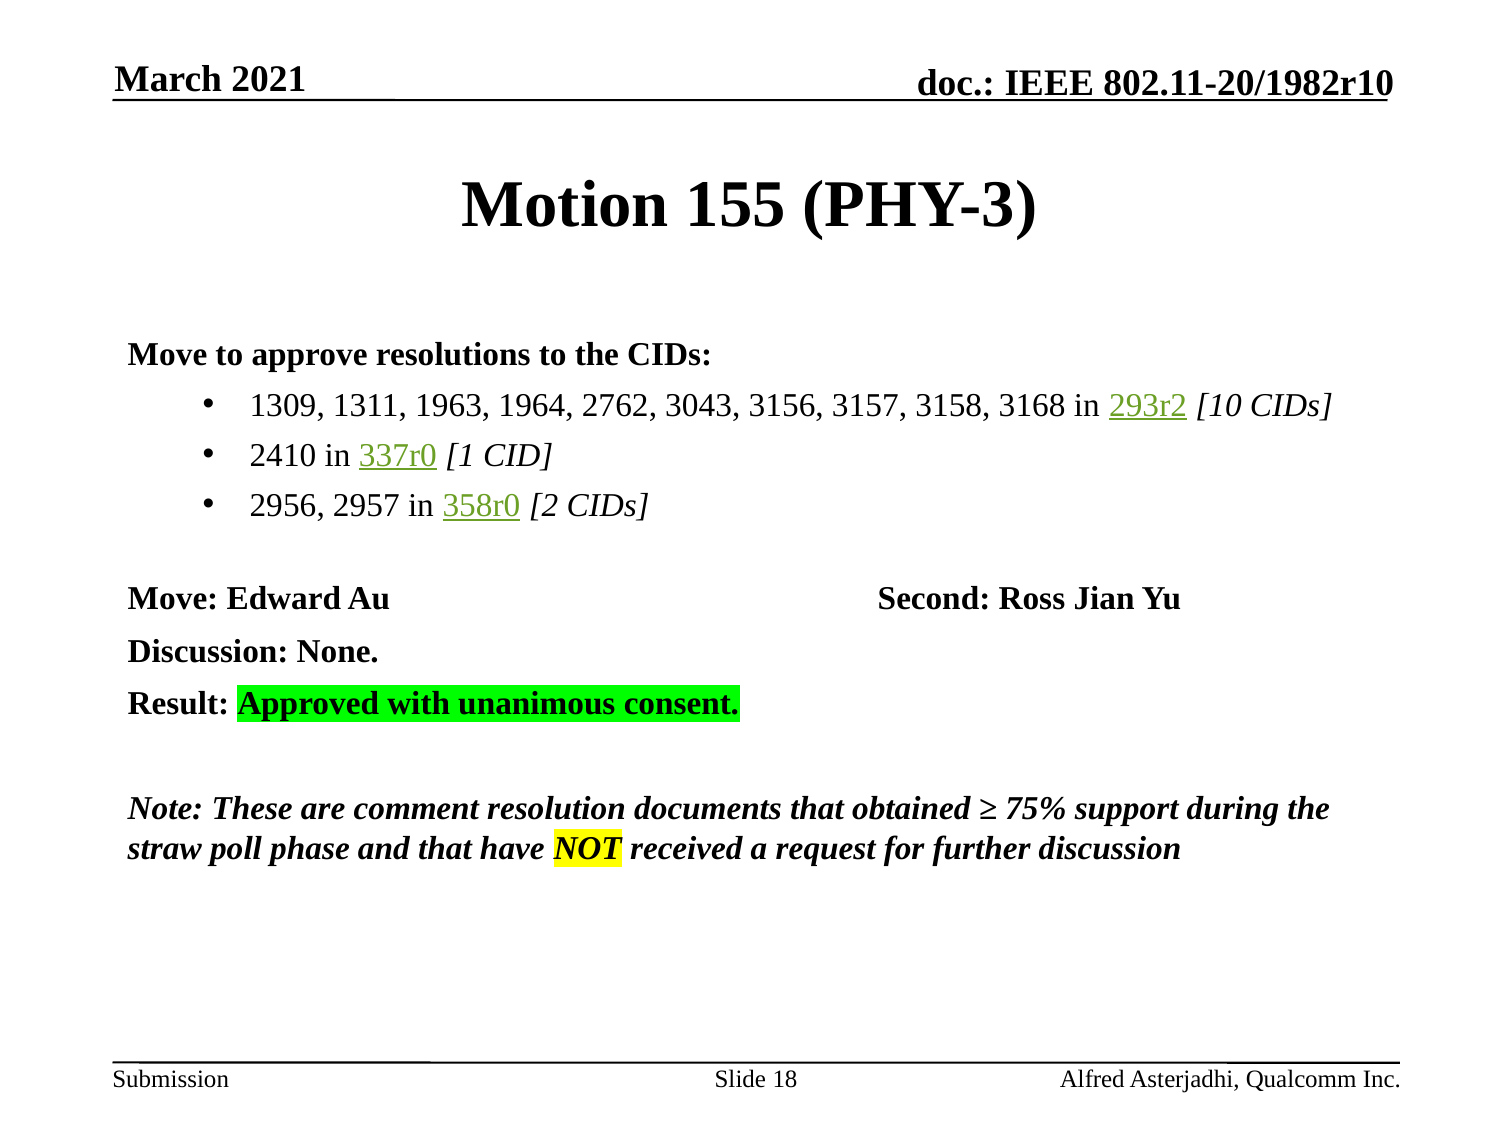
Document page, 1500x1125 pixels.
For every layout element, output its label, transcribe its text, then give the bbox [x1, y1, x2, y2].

slide_number Slide 18 [712, 1061, 800, 1123]
footer Alfred Asterjadhi, Qualcomm Inc. [878, 1061, 1402, 1093]
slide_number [114, 54, 423, 100]
list Move to approve resolutions to the CIDs: 1309, 1311, 1963, 1964, 2762, 3043, 3156, 3157, 3158, 3168 in 293r2 [10 CIDs] 2410 in 337r0 [1 CID] 2956, 2957 in 358r0 [2 CIDs] Move: Edward Au Second: Ross Jian Yu Discussion: None. Result: Approved with unanimous consent. Note: These are comment resolution documents that obtained ≥ 75% support during the straw poll phase and that have NOT received a request for further discussion [112, 324, 1388, 1000]
title Motion 155 (PHY-3) [112, 112, 1388, 288]
